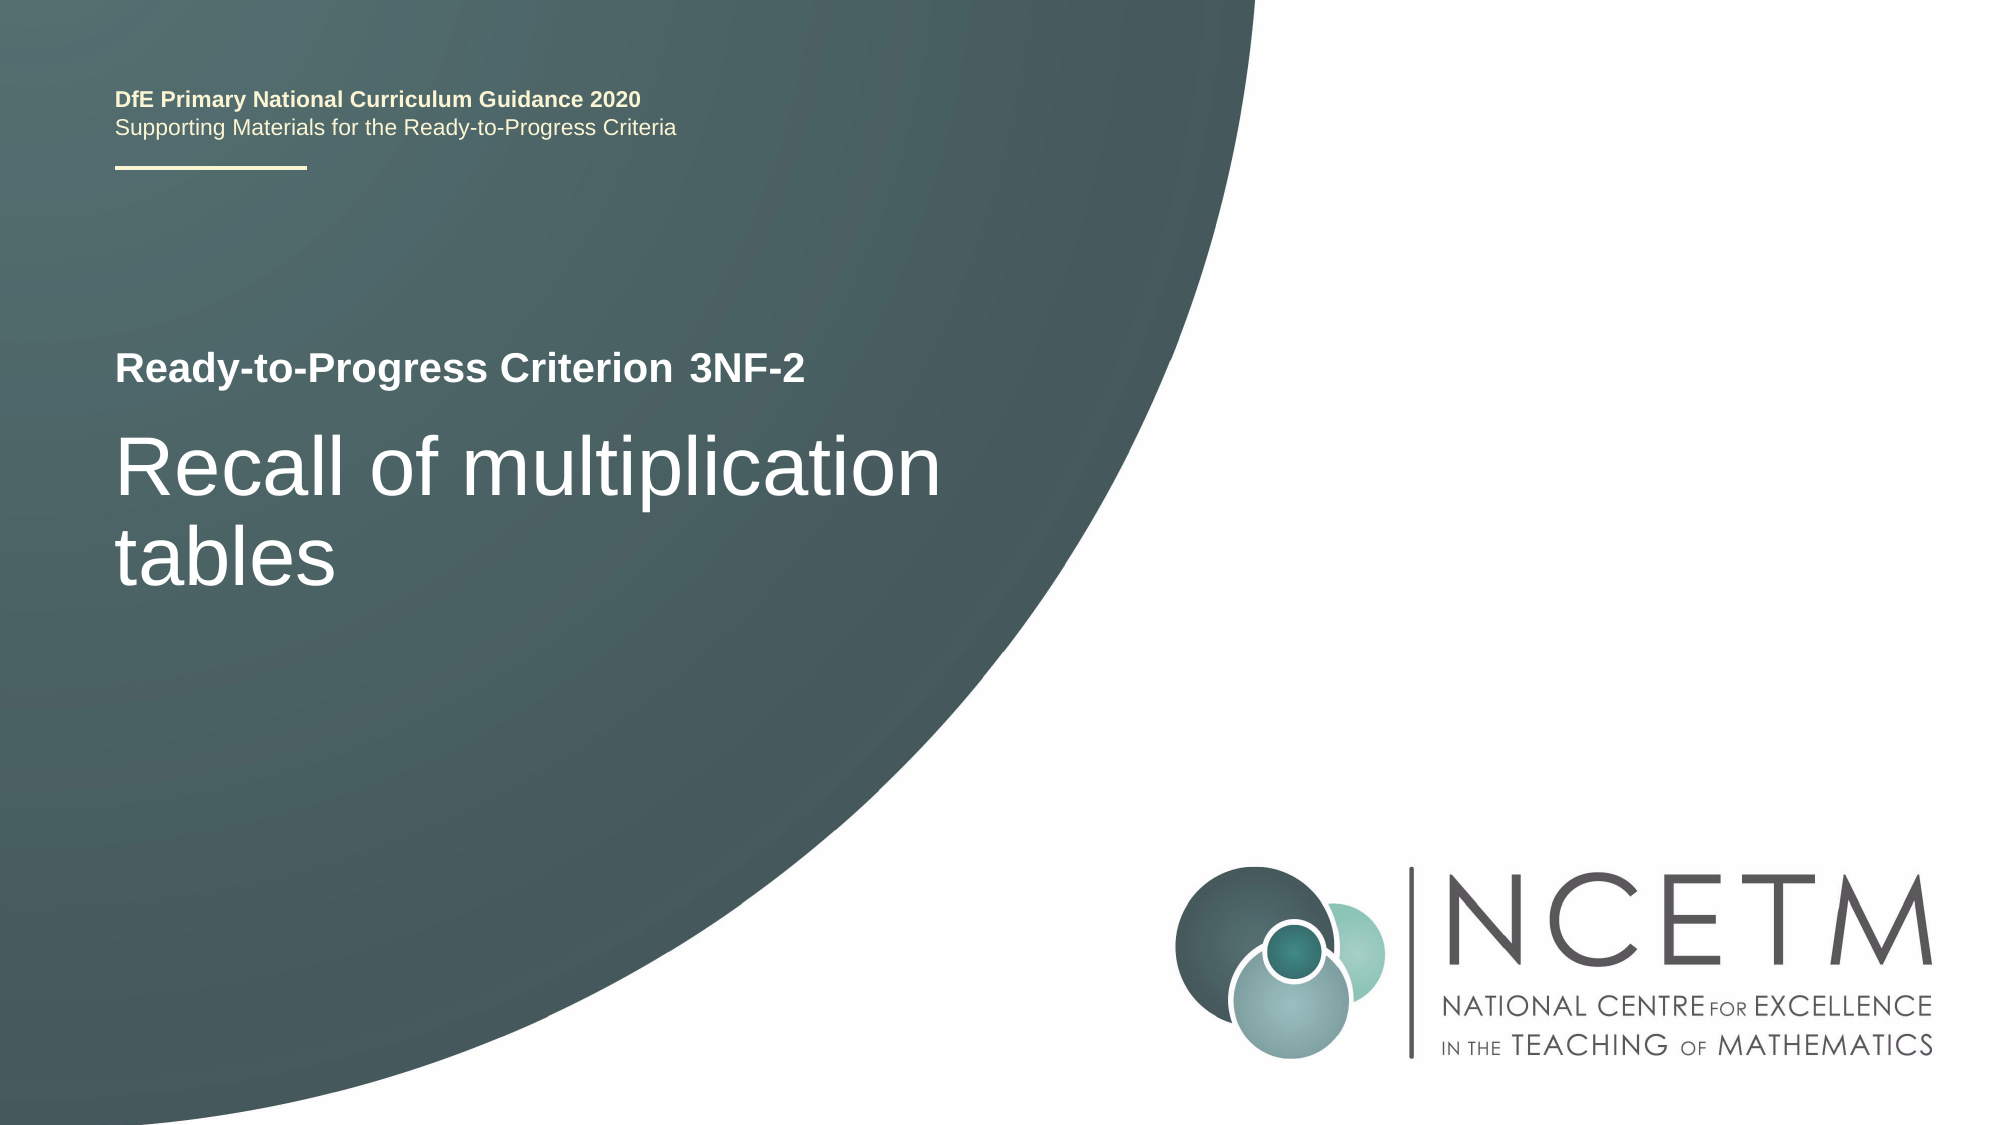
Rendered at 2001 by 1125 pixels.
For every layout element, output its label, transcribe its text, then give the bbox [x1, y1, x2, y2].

list 3NF-2 [674, 338, 1043, 414]
subtitle Recall of multiplication tables [99, 416, 1000, 912]
picture [0, 0, 2001, 1125]
